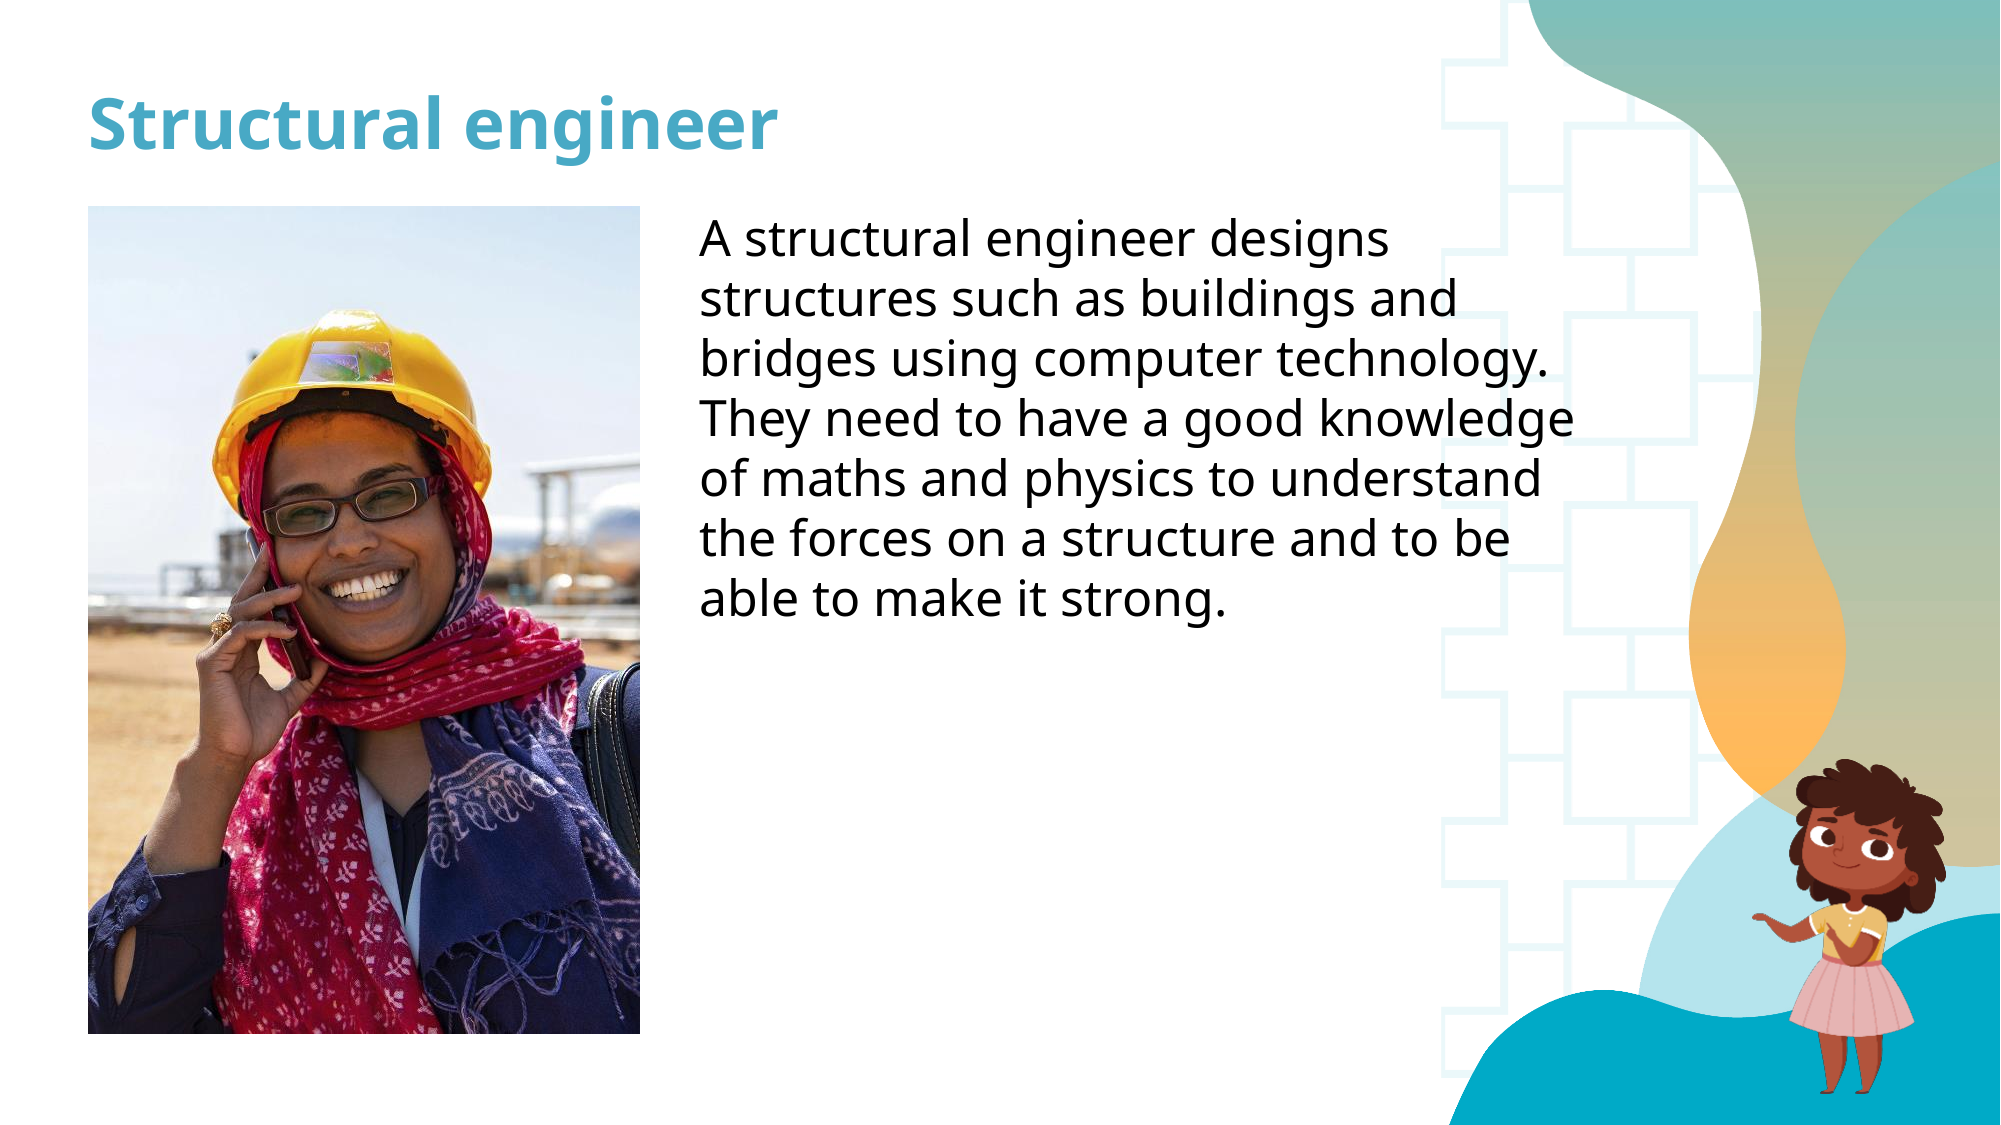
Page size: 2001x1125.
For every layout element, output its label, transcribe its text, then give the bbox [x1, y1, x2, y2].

title Structural engineer [88, 88, 1654, 161]
picture [88, 206, 640, 1034]
list A structural engineer designs structures such as buildings and bridges using computer technology. They need to have a good knowledge of maths and physics to understand the forces on a structure and to be able to make it strong. [699, 206, 1585, 1034]
picture [1316, 0, 2000, 1125]
